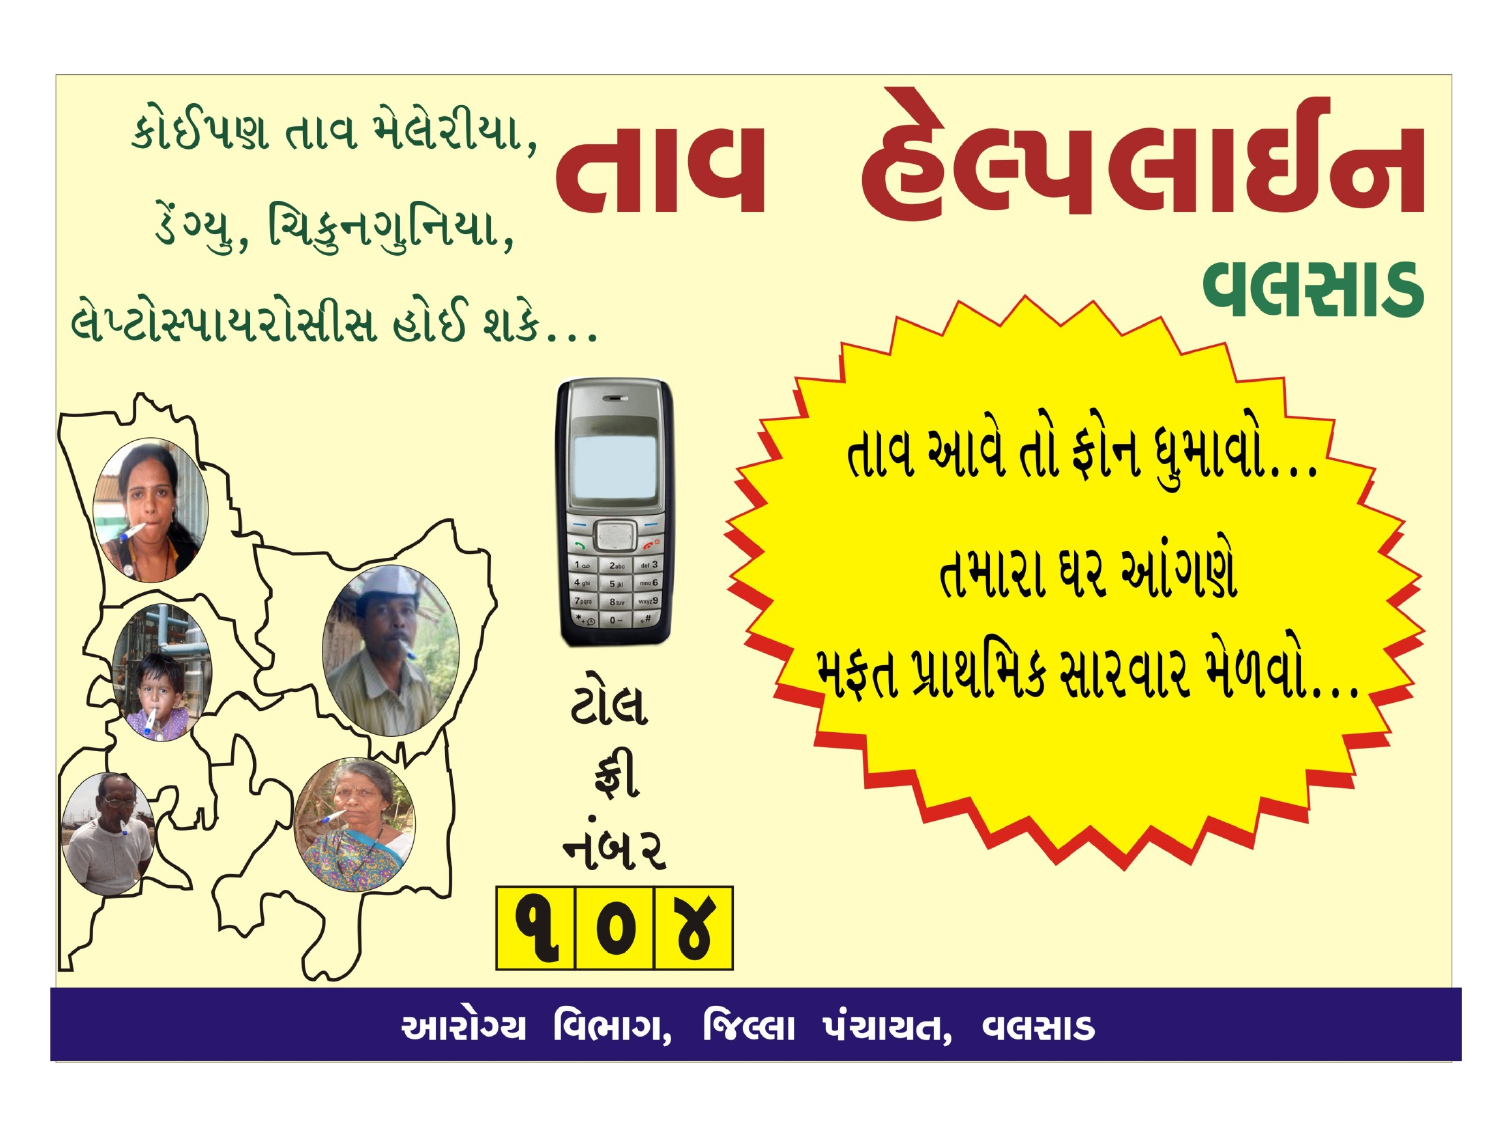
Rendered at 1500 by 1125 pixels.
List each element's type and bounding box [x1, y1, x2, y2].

picture [49, 74, 1462, 1063]
